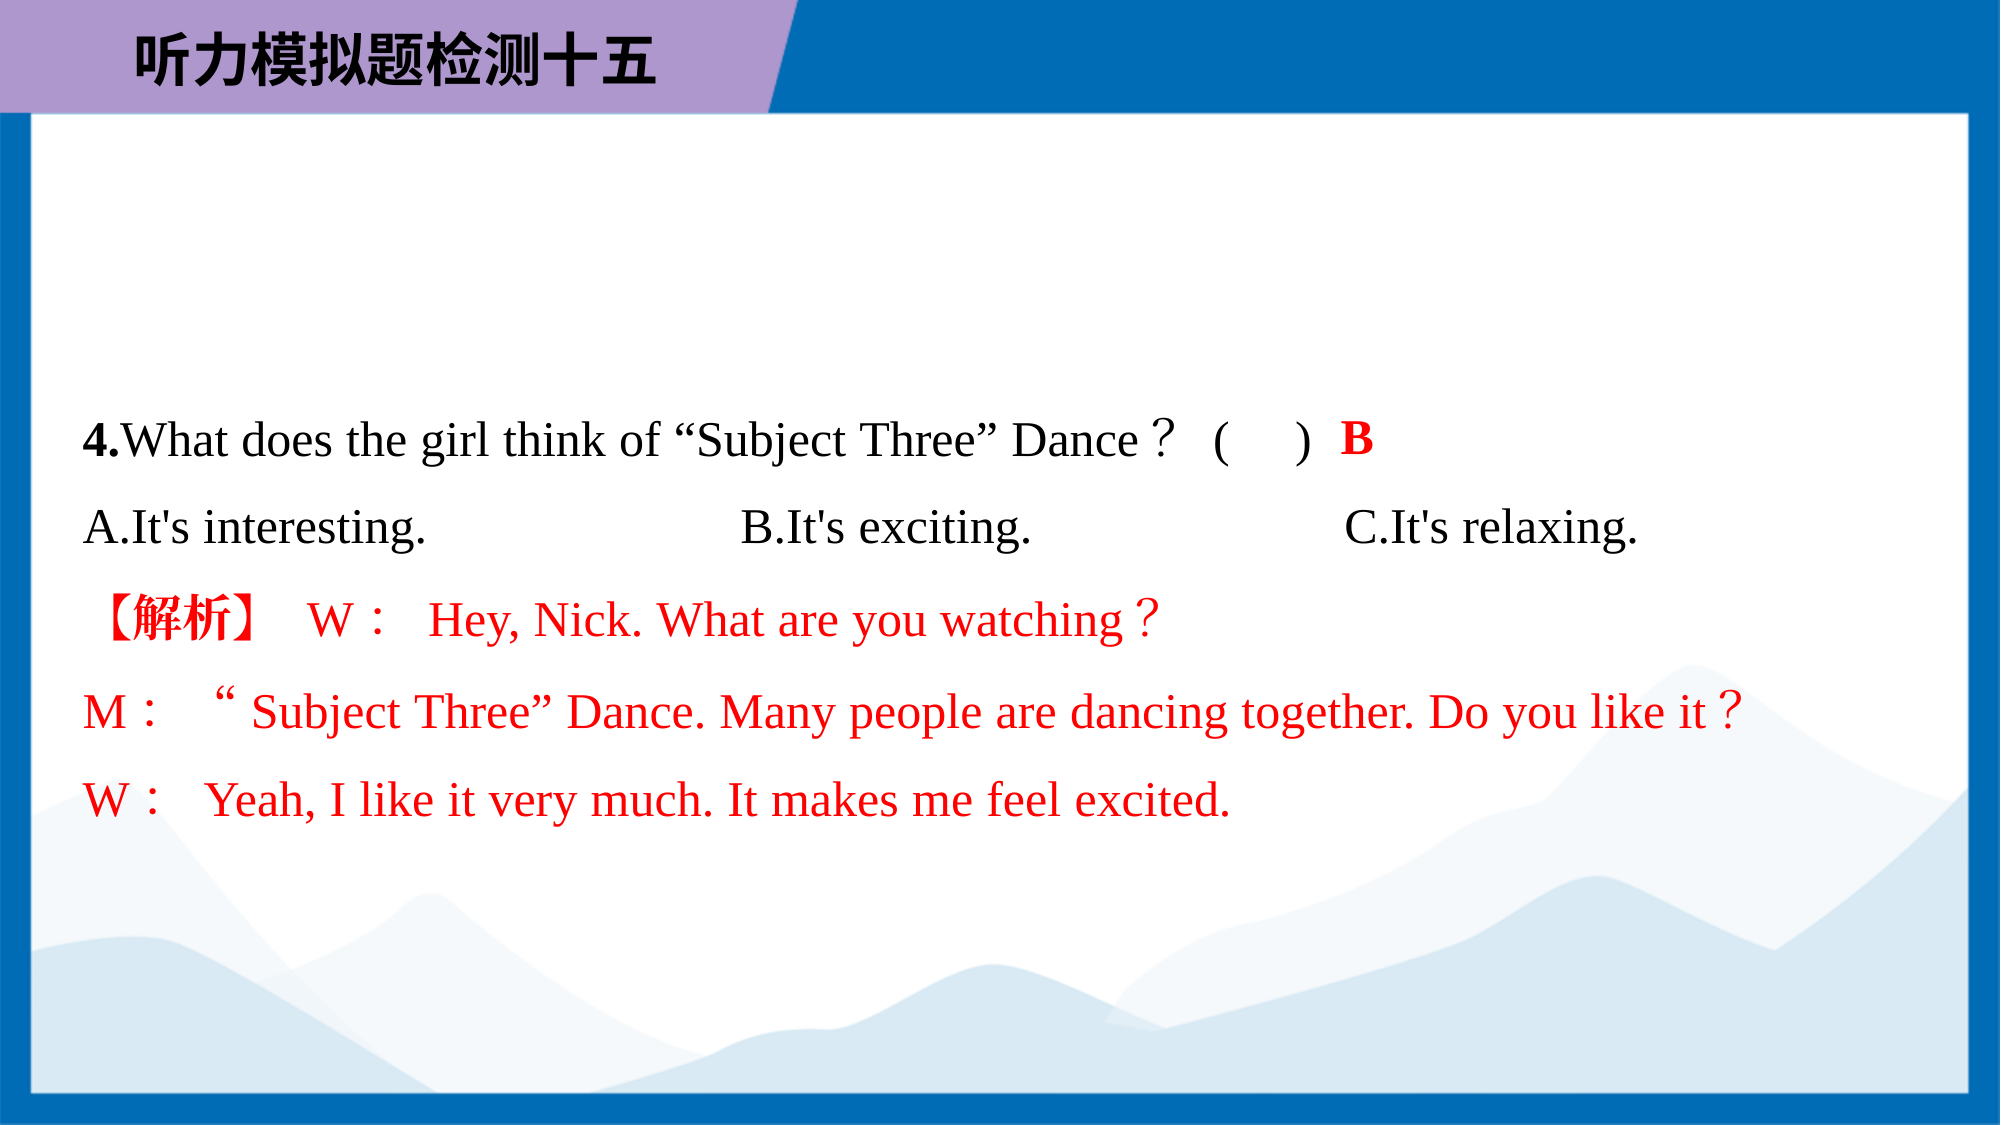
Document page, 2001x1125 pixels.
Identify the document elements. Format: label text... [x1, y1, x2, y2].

text_box B [1322, 377, 1392, 456]
text_box 4.What does the girl think of “Subject Three” Dance？( ) [82, 378, 1917, 457]
picture [0, 0, 2000, 1125]
text_box A.It's interesting. B.It's exciting. C.It's relaxing. [82, 466, 1917, 545]
text_box 【解析】 W：Hey, Nick. What are you watching？ M：“Subject Three” Dance. Many people are dancing together. Do you like it？ W：Yeah, I like it very much. It makes me feel excited. [82, 555, 1917, 817]
